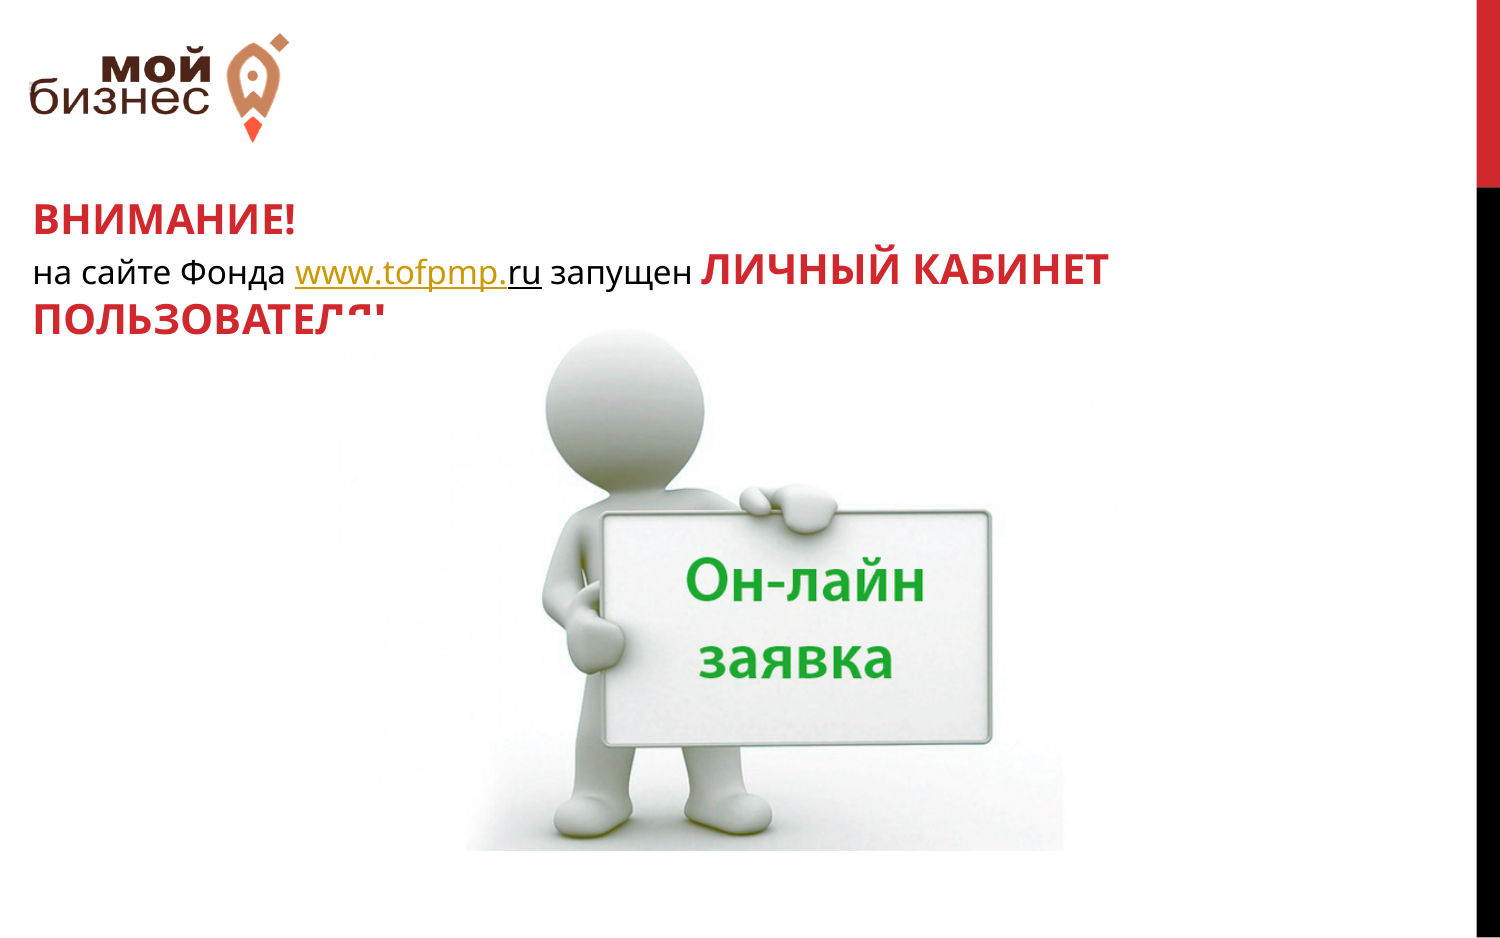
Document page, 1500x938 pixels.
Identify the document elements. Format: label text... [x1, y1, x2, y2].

text_box ВНИМАНИЕ! на сайте Фонда www.tofpmp.ru запущен ЛИЧНЫЙ КАБИНЕТ ПОЛЬЗОВАТЕЛЯ! [17, 185, 1471, 430]
picture [335, 314, 1194, 851]
picture [28, 19, 302, 155]
